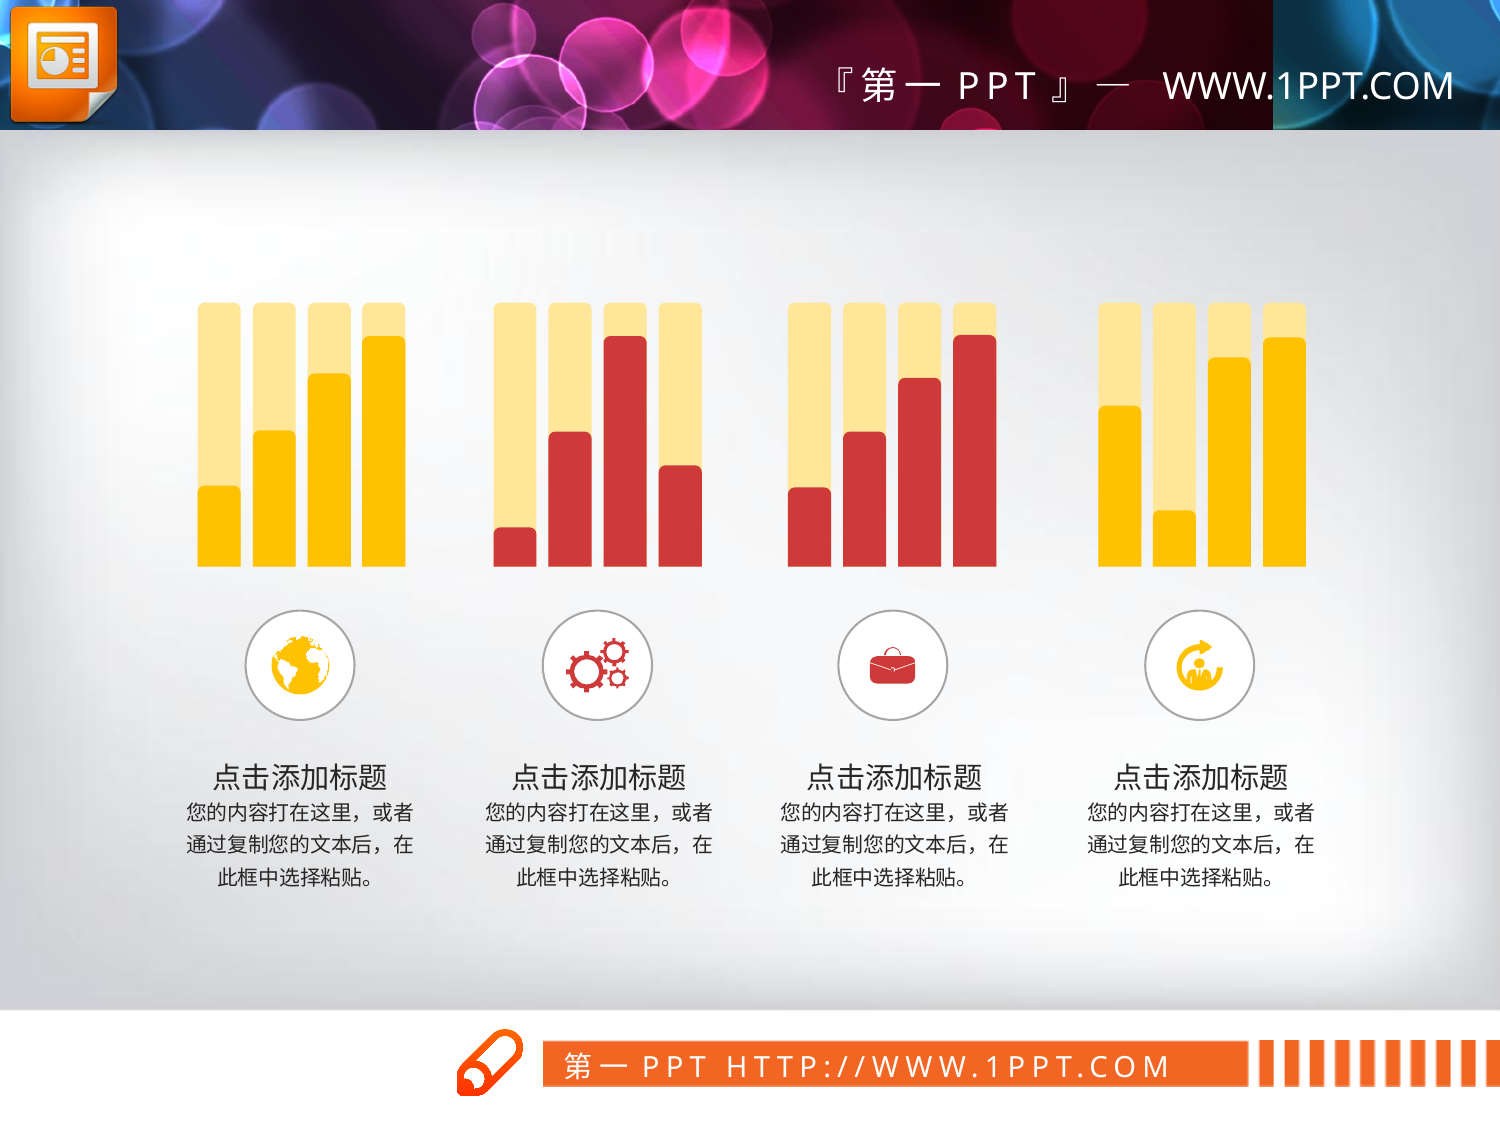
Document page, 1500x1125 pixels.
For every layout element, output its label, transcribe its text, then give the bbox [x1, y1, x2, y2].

text_box [1207, 302, 1251, 363]
text_box [898, 377, 942, 567]
text_box 点击添加标题 [765, 741, 1024, 794]
text_box [603, 336, 647, 567]
text_box [658, 465, 702, 567]
text_box [1152, 302, 1196, 516]
text_box [362, 336, 406, 567]
text_box [1098, 405, 1142, 567]
text_box [197, 302, 241, 491]
text_box 您的内容打在这里，或者通过复制您的文本后，在此框中选择粘贴。 [470, 794, 729, 897]
text_box [953, 302, 997, 340]
text_box 您的内容打在这里，或者通过复制您的文本后，在此框中选择粘贴。 [1072, 794, 1331, 897]
text_box [493, 527, 537, 567]
picture [0, 0, 1500, 1012]
text_box [1207, 357, 1251, 567]
text_box [566, 638, 629, 693]
text_box [658, 302, 702, 470]
text_box [542, 610, 653, 720]
text_box 点击添加标题 [1072, 741, 1331, 794]
text_box [197, 485, 241, 567]
text_box [548, 431, 592, 567]
text_box [953, 334, 997, 567]
text_box [307, 302, 351, 379]
text_box [548, 302, 592, 435]
text_box 您的内容打在这里，或者通过复制您的文本后，在此框中选择粘贴。 [171, 794, 430, 897]
text_box [252, 302, 296, 436]
text_box [362, 302, 406, 341]
text_box 您的内容打在这里，或者通过复制您的文本后，在此框中选择粘贴。 [765, 794, 1024, 897]
text_box [1176, 639, 1223, 691]
text_box 点击添加标题 [470, 741, 729, 794]
text_box [245, 610, 355, 720]
text_box [787, 487, 832, 567]
text_box [1098, 302, 1142, 410]
picture [543, 1040, 1500, 1087]
text_box [843, 431, 887, 567]
text_box [869, 647, 916, 684]
text_box [493, 302, 537, 532]
text_box [787, 302, 832, 493]
text_box [838, 610, 948, 720]
text_box [1145, 610, 1255, 720]
text_box 点击添加标题 [171, 741, 430, 794]
text_box [252, 430, 296, 567]
text_box [1152, 510, 1196, 567]
text_box [1263, 337, 1306, 567]
text_box [898, 302, 942, 383]
text_box [1263, 302, 1306, 341]
text_box [843, 302, 887, 438]
text_box [271, 636, 330, 695]
text_box [307, 373, 351, 567]
text_box [603, 302, 647, 340]
